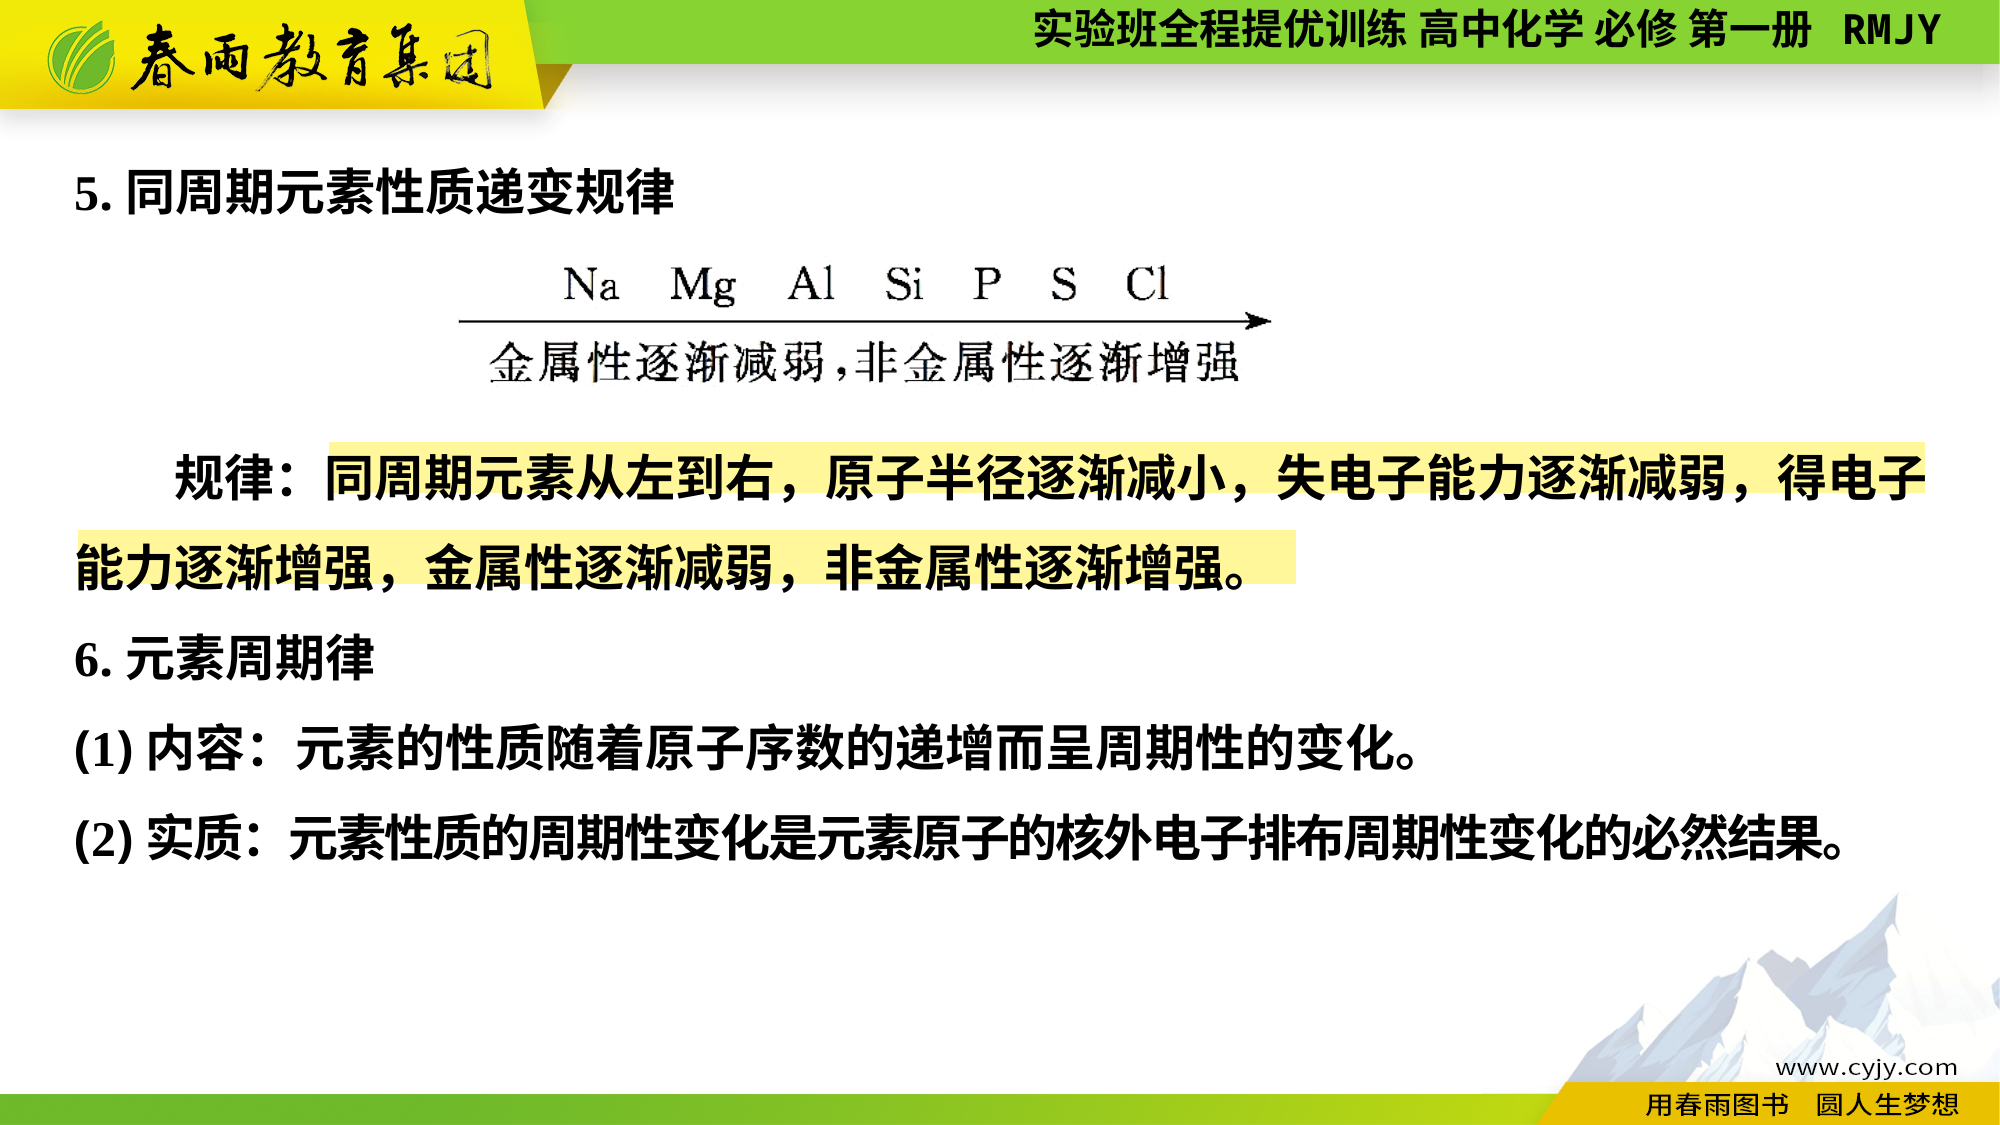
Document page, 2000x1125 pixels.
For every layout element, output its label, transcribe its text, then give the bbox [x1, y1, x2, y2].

picture [0, 0, 2000, 1125]
list 5.同周期元素性质递变规律 规律：同周期元素从左到右，原子半径逐渐减小，失电子能力逐渐减弱，得电子能力逐渐增强，金属性逐渐减弱，非金属性逐渐增强。 6.元素周期律 (1)内容：元素的性质随着原子序数的递增而呈周期性的变化。 (2)实质：元素性质的周期性变化是元素原子的核外电子排布周期性变化的必然结果。 [59, 122, 1944, 882]
